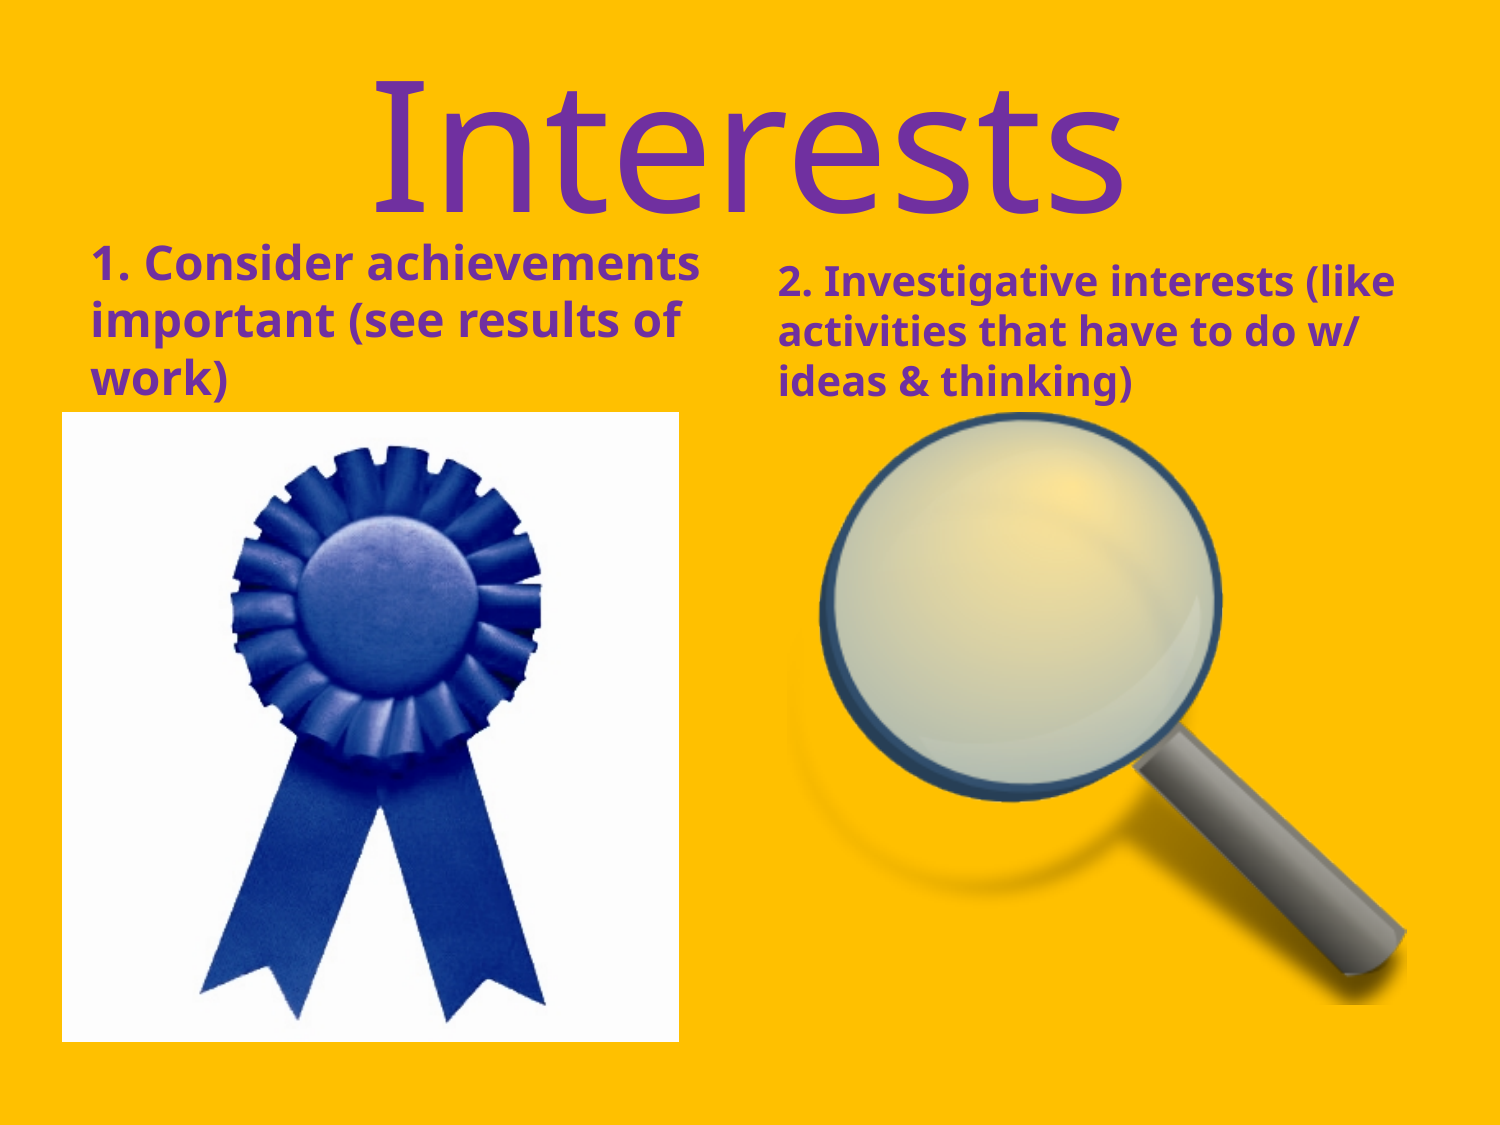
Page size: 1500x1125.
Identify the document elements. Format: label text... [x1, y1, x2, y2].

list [62, 412, 679, 1042]
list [787, 412, 1407, 1006]
list 2. Investigative interests (like activities that have to do w/ ideas & thinking) [762, 249, 1426, 413]
title Interests [75, 45, 1425, 233]
list 1. Consider achievements important (see results of work) [75, 251, 738, 413]
